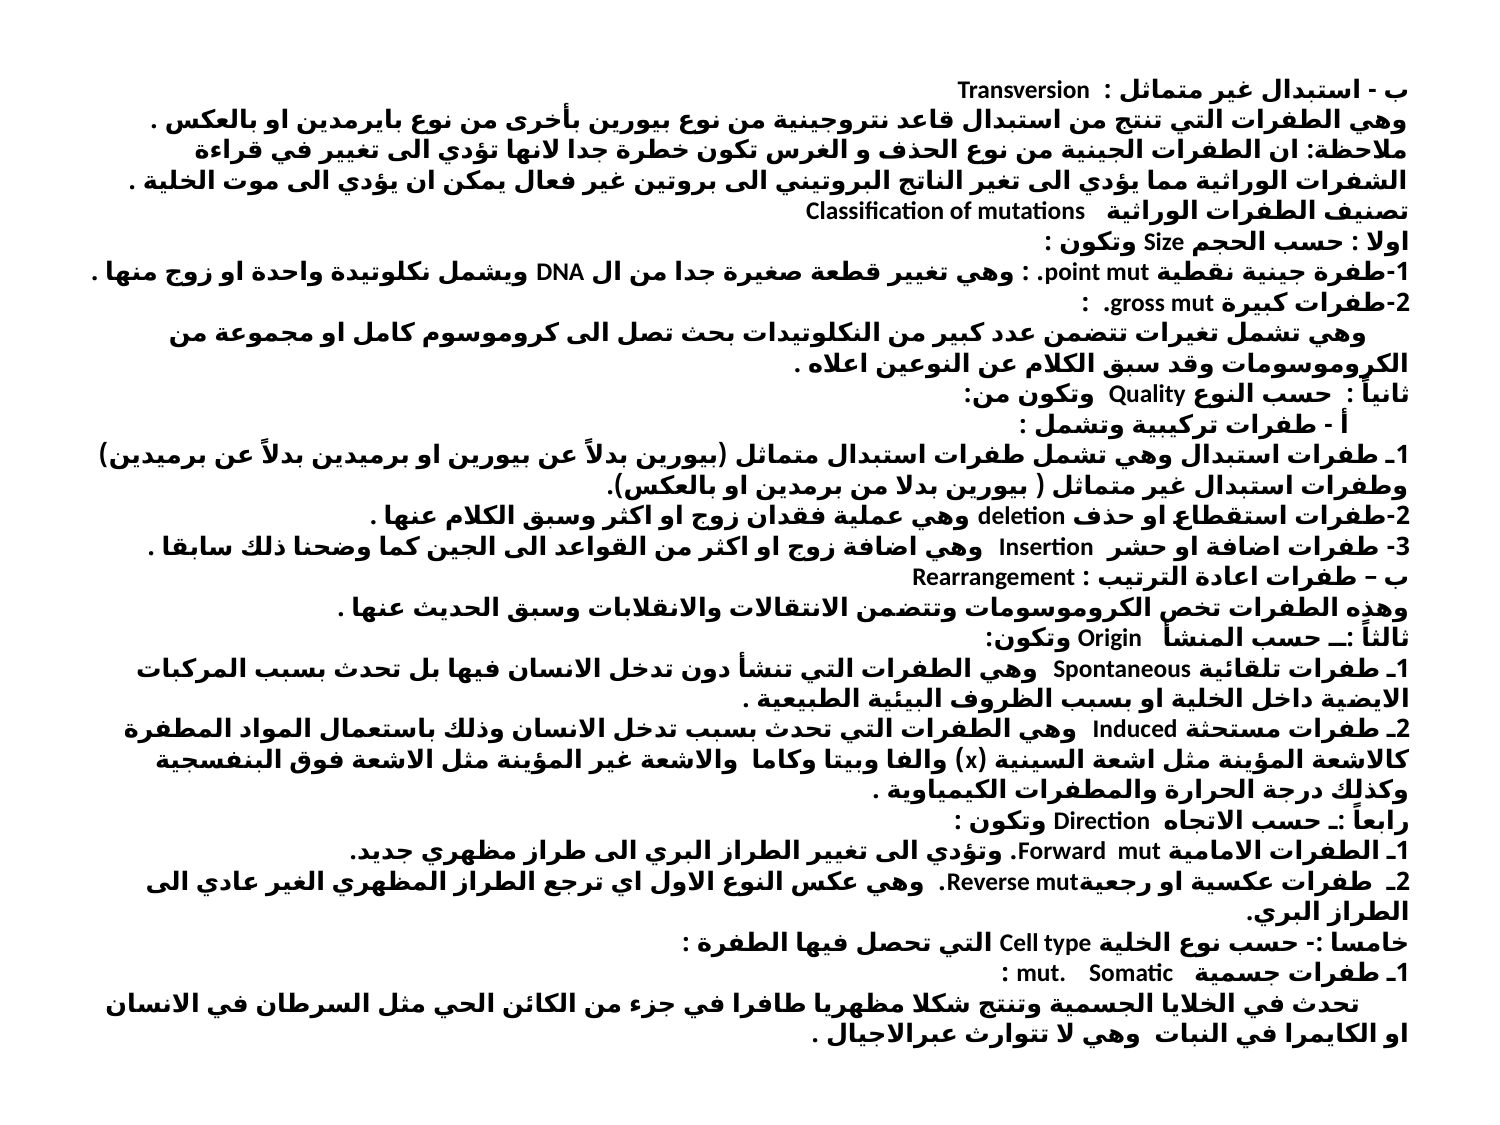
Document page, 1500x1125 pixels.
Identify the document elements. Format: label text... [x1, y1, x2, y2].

title ب - استبدال غير متماثل : Transversion وهي الطفرات التي تنتج من استبدال قاعد نتروجينية من نوع بيورين بأخرى من نوع بايرمدين او بالعكس . ملاحظة: ان الطفرات الجينية من نوع الحذف و الغرس تكون خطرة جدا لانها تؤدي الى تغيير في قراءة الشفرات الوراثية مما يؤدي الى تغير الناتج البروتيني الى بروتين غير فعال يمكن ان يؤدي الى موت الخلية . تصنيف الطفرات الوراثية Classification of mutations اولا : حسب الحجم Size وتكون : 1- طفرة جينية نقطية point mut. : وهي تغيير قطعة صغيرة جدا من ال DNA ويشمل نكلوتيدة واحدة او زوج منها . 2- طفرات كبيرة gross mut. : وهي تشمل تغيرات تتضمن عدد كبير من النكلوتيدات بحث تصل الى كروموسوم كامل او مجموعة من الكروموسومات وقد سبق الكلام عن النوعين اعلاه . ثانياً : حسب النوع Quality وتكون من: أ - طفرات تركيبية وتشمل : 1ـ طفرات استبدال وهي تشمل طفرات استبدال متماثل (بيورين بدلاً عن بيورين او برميدين بدلاً عن برميدين) وطفرات استبدال غير متماثل ( بيورين بدلا من برمدين او بالعكس). 2-طفرات استقطاع او حذف deletion وهي عملية فقدان زوج او اكثر وسبق الكلام عنها . 3- طفرات اضافة او حشر Insertion وهي اضافة زوج او اكثر من القواعد الى الجين كما وضحنا ذلك سابقا . ب – طفرات اعادة الترتيب : Rearrangement وهذه الطفرات تخص الكروموسومات وتتضمن الانتقالات والانقلابات وسبق الحديث عنها . ثالثاً :ــ حسب المنشأ Origin وتكون: 1ـ طفرات تلقائية Spontaneous وهي الطفرات التي تنشأ دون تدخل الانسان فيها بل تحدث بسبب المركبات الايضية داخل الخلية او بسبب الظروف البيئية الطبيعية . 2ـ طفرات مستحثة Induced وهي الطفرات التي تحدث بسبب تدخل الانسان وذلك باستعمال المواد المطفرة كالاشعة المؤينة مثل اشعة السينية (x) والفا وبيتا وكاما والاشعة غير المؤينة مثل الاشعة فوق البنفسجية وكذلك درجة الحرارة والمطفرات الكيمياوية . رابعاً :ـ حسب الاتجاه Direction وتكون : 1ـ الطفرات الامامية Forward mut. وتؤدي الى تغيير الطراز البري الى طراز مظهري جديد. 2ـ طفرات عكسية او رجعيةReverse mut. وهي عكس النوع الاول اي ترجع الطراز المظهري الغير عادي الى الطراز البري. خامسا :- حسب نوع الخلية Cell type التي تحصل فيها الطفرة : 1ـ طفرات جسمية mut. Somatic : تحدث في الخلايا الجسمية وتنتج شكلا مظهريا طافرا في جزء من الكائن الحي مثل السرطان في الانسان او الكايمرا في النبات وهي لا تتوارث عبرالاجيال . [75, 45, 1425, 1106]
